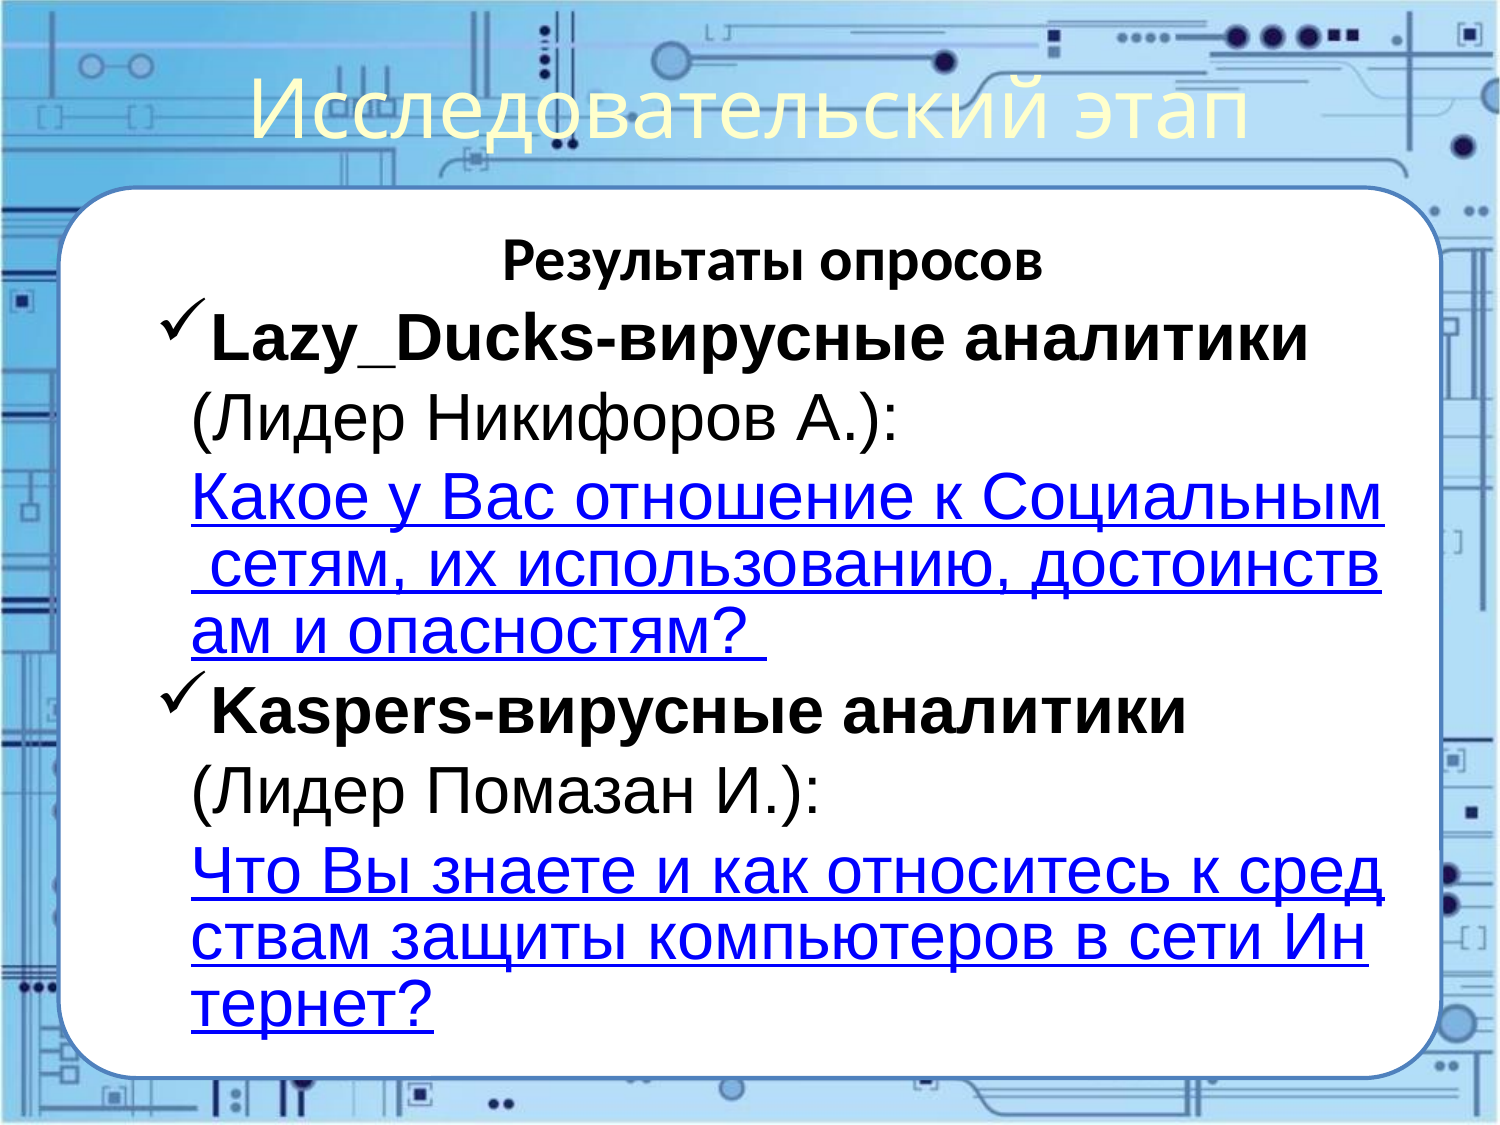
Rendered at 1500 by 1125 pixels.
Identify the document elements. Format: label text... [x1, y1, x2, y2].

text_box [56, 185, 1444, 1081]
picture [0, 0, 1500, 1125]
title Исследовательский этап [74, 11, 1426, 200]
text_box Результаты опросов Lazy_Ducks-вирусные аналитики (Лидер Никифоров А.): Какое у Вас отношение к Социальным сетям, их использованию, достоинствам и опасностям? Kaspers-вирусные аналитики (Лидер Помазан И.): Что Вы знаете и как относитесь к средствам защиты компьютеров в сети Интернет? [140, 210, 1407, 1011]
